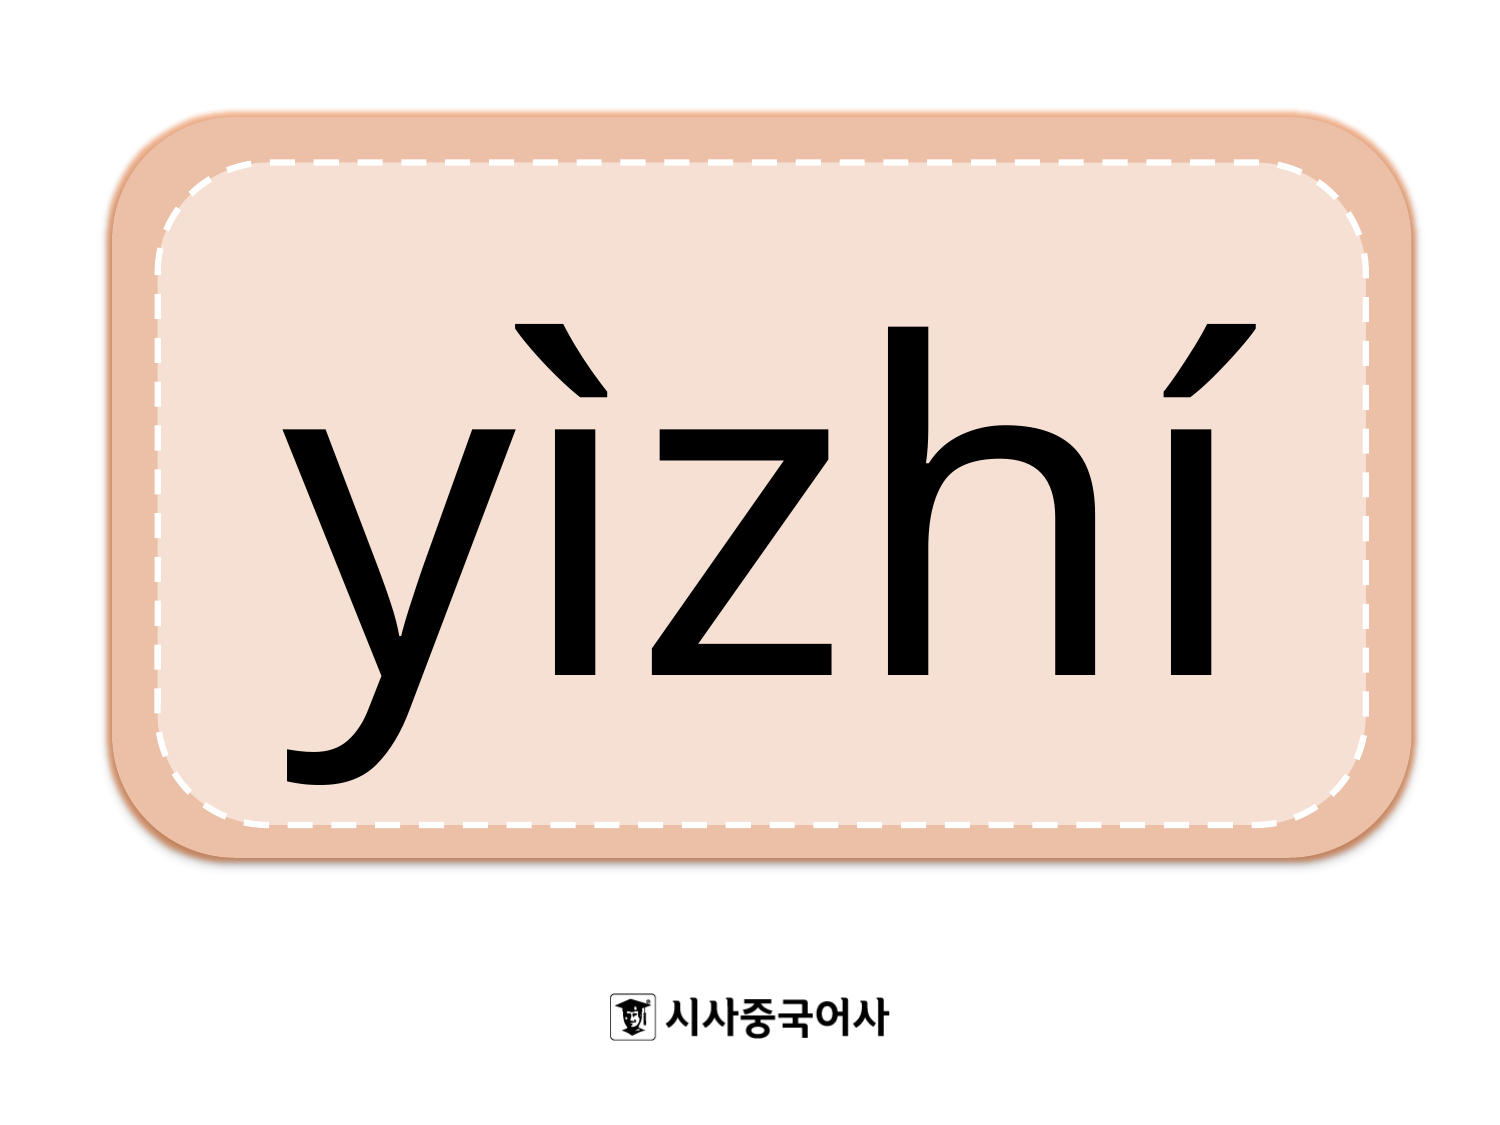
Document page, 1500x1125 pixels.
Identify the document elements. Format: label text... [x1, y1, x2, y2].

text_box yìzhí [162, 160, 1371, 824]
picture [602, 987, 898, 1047]
